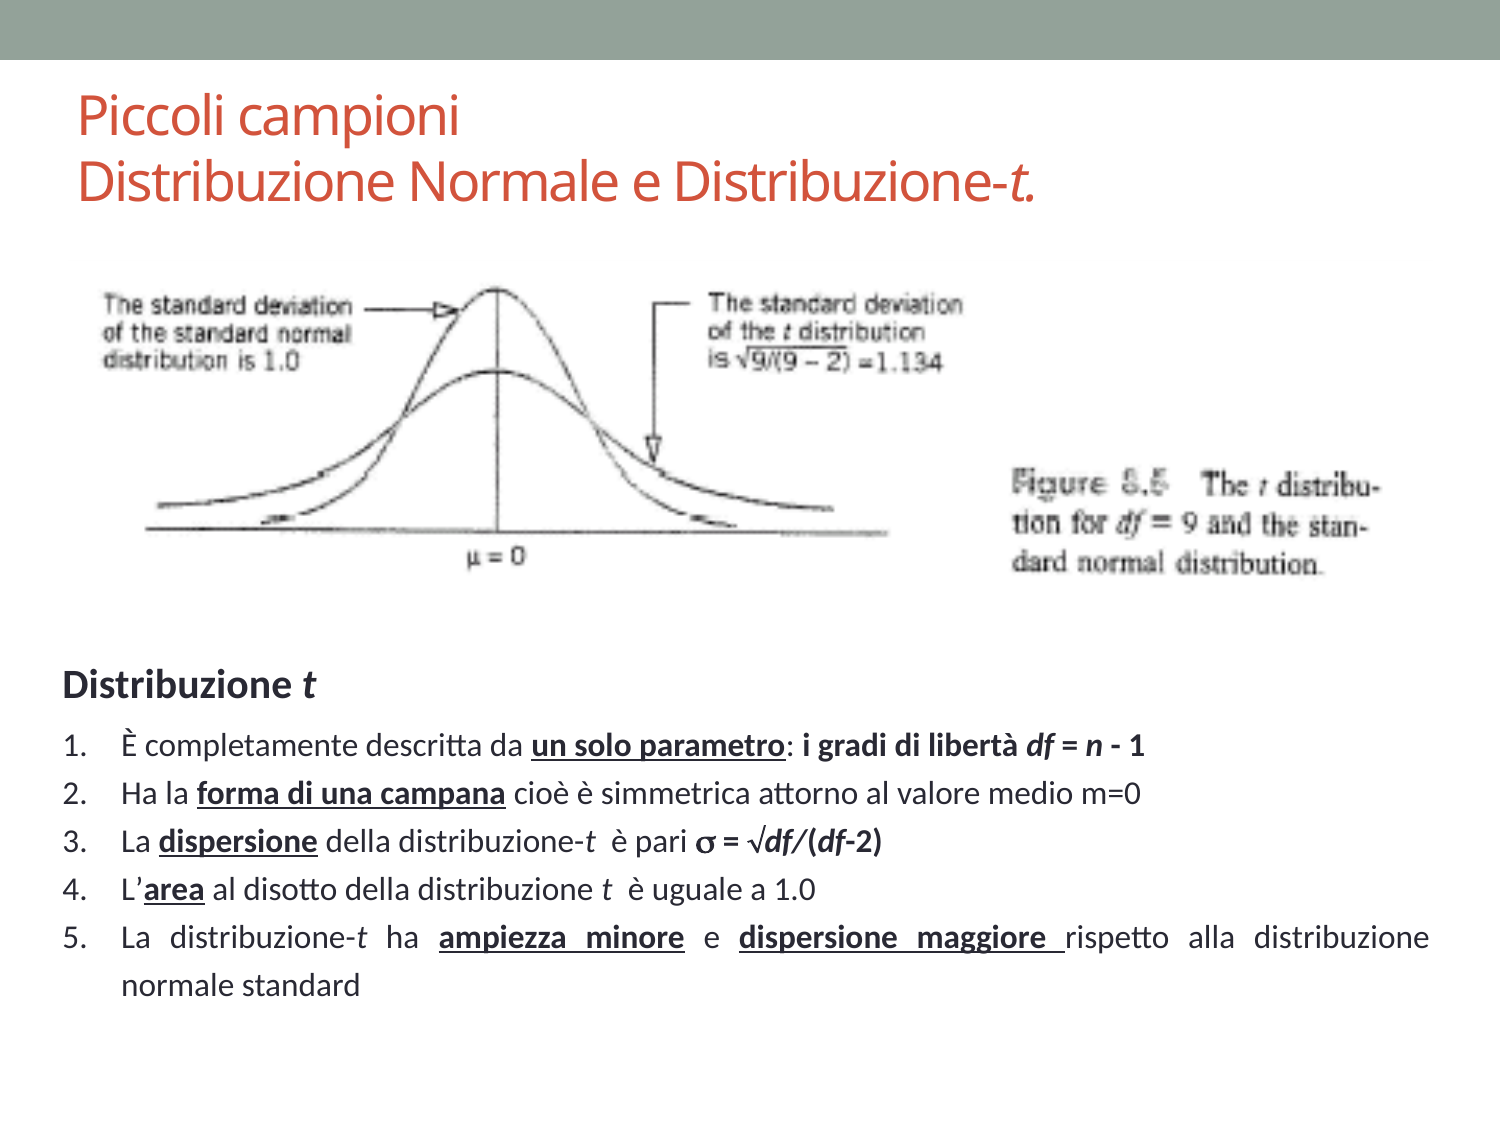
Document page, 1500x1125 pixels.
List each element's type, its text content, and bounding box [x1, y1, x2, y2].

text_box Distribuzione t È completamente descritta da un solo parametro: i gradi di libertà df = n - 1 Ha la forma di una campana cioè è simmetrica attorno al valore medio m=0 La dispersione della distribuzione-t è pari s = df/(df-2) L’area al disotto della distribuzione t è uguale a 1.0 La distribuzione-t ha ampiezza minore e dispersione maggiore rispetto alla distribuzione normale standard [47, 649, 1446, 1011]
title Piccoli campioni Distribuzione Normale e Distribuzione-t. [61, 71, 1398, 221]
picture [68, 258, 1433, 610]
